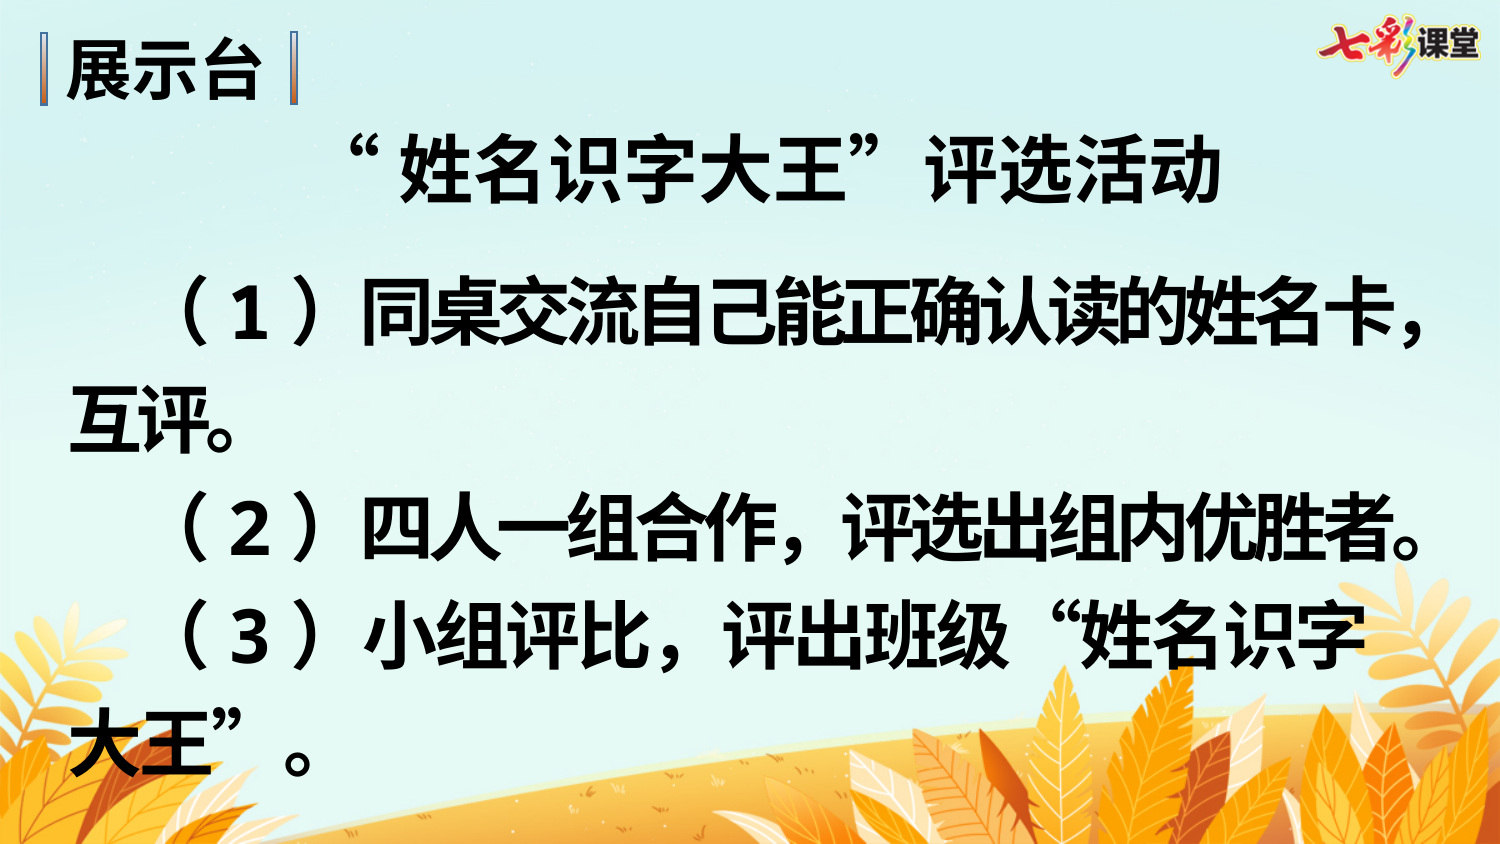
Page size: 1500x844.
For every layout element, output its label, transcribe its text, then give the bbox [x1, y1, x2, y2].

picture [0, 0, 1500, 844]
text_box （1）同桌交流自己能正确认读的姓名卡，互评。 （2）四人一组合作，评选出组内优胜者。 （3）小组评比，评出班级“姓名识字大王”。 [53, 239, 1436, 794]
text_box “姓名识字大王”评选活动 [290, 114, 1260, 220]
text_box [41, 20, 301, 117]
